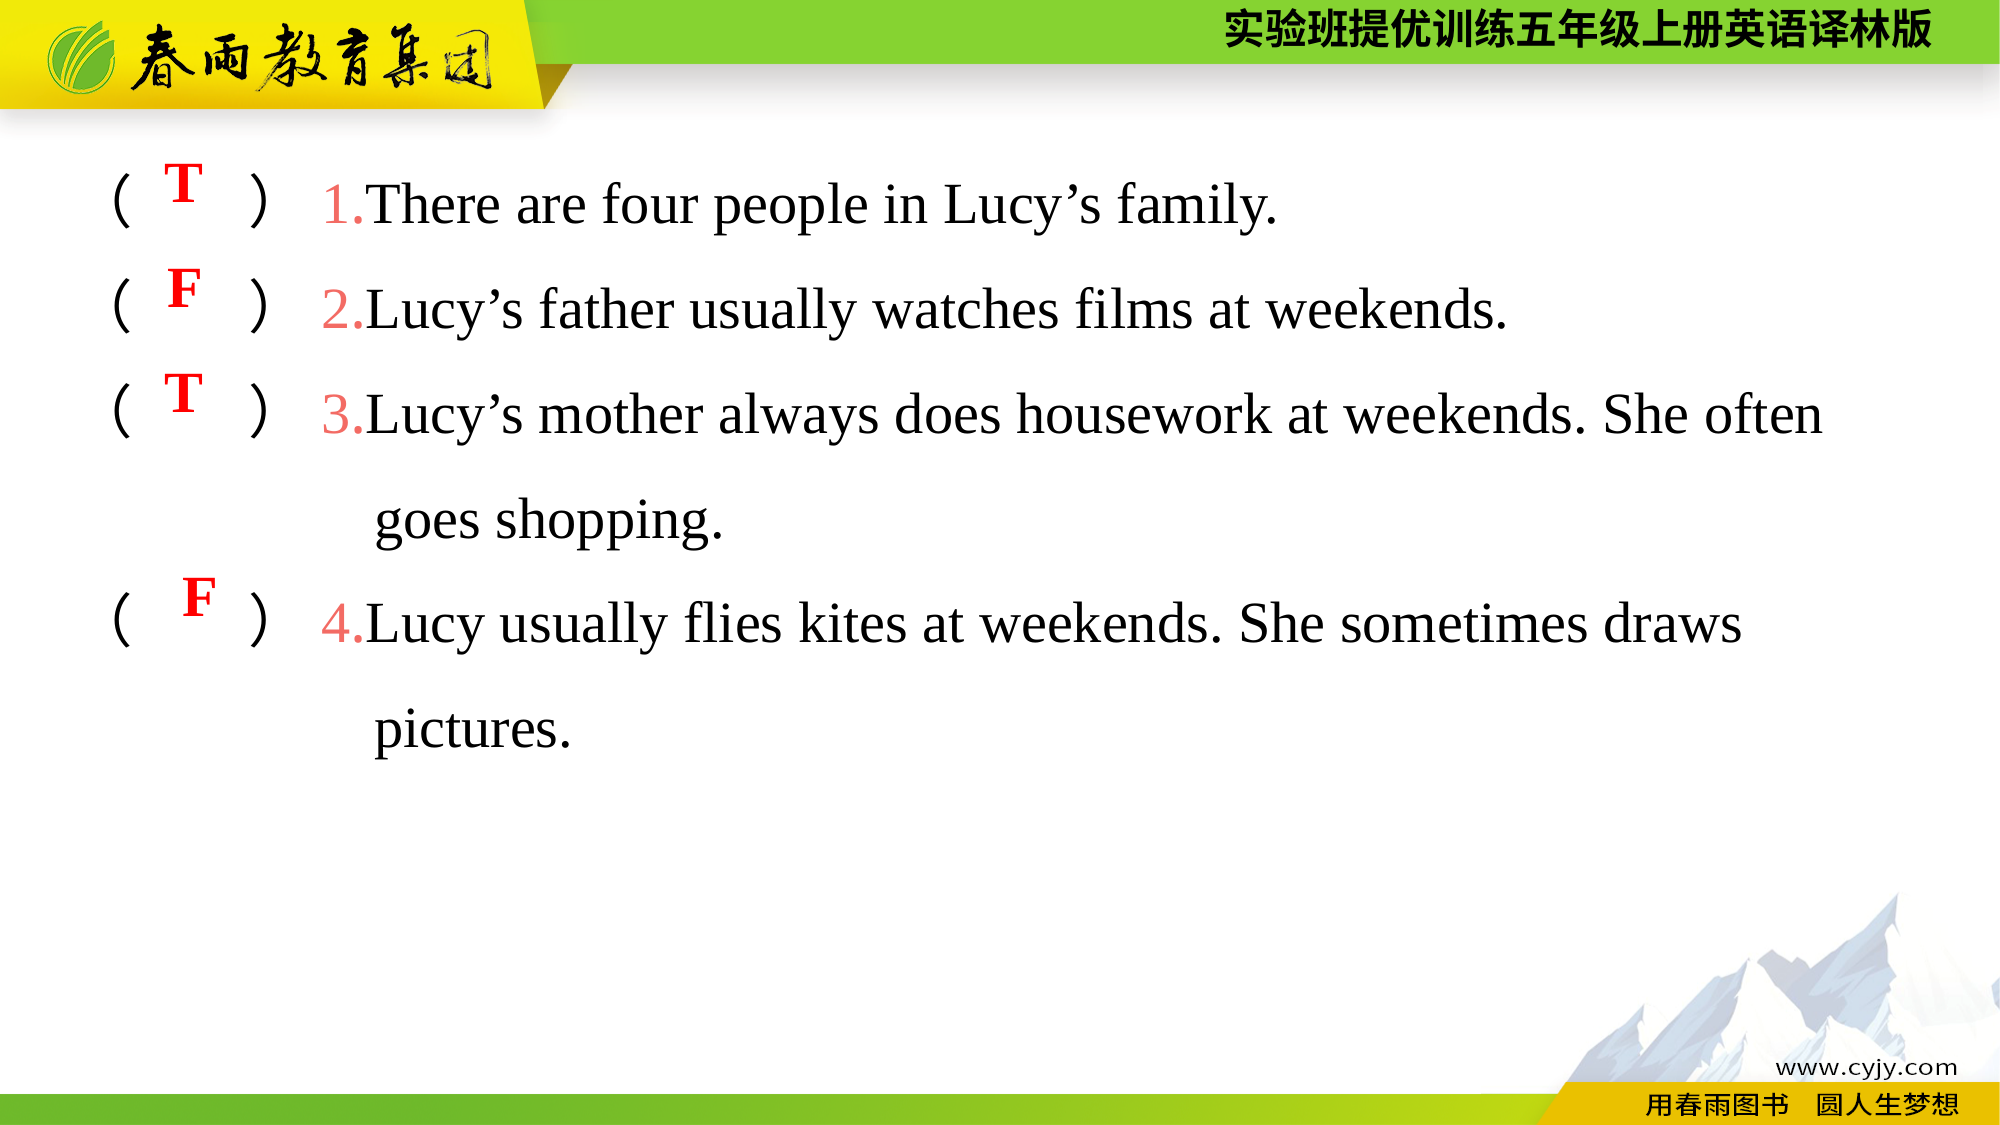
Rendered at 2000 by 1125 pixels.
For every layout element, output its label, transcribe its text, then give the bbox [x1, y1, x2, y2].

list （ ）1.There are four people in Lucy’s family. （ ）2.Lucy’s father usually watches films at weekends. （ ）3.Lucy’s mother always does housework at weekends. She often goes shopping. （ ）4.Lucy usually flies kites at weekends. She sometimes draws pictures. [59, 122, 1944, 774]
text_box F [168, 550, 234, 636]
text_box F [152, 242, 218, 327]
picture [0, 0, 2000, 1125]
text_box T [149, 346, 219, 432]
text_box T [149, 137, 219, 222]
